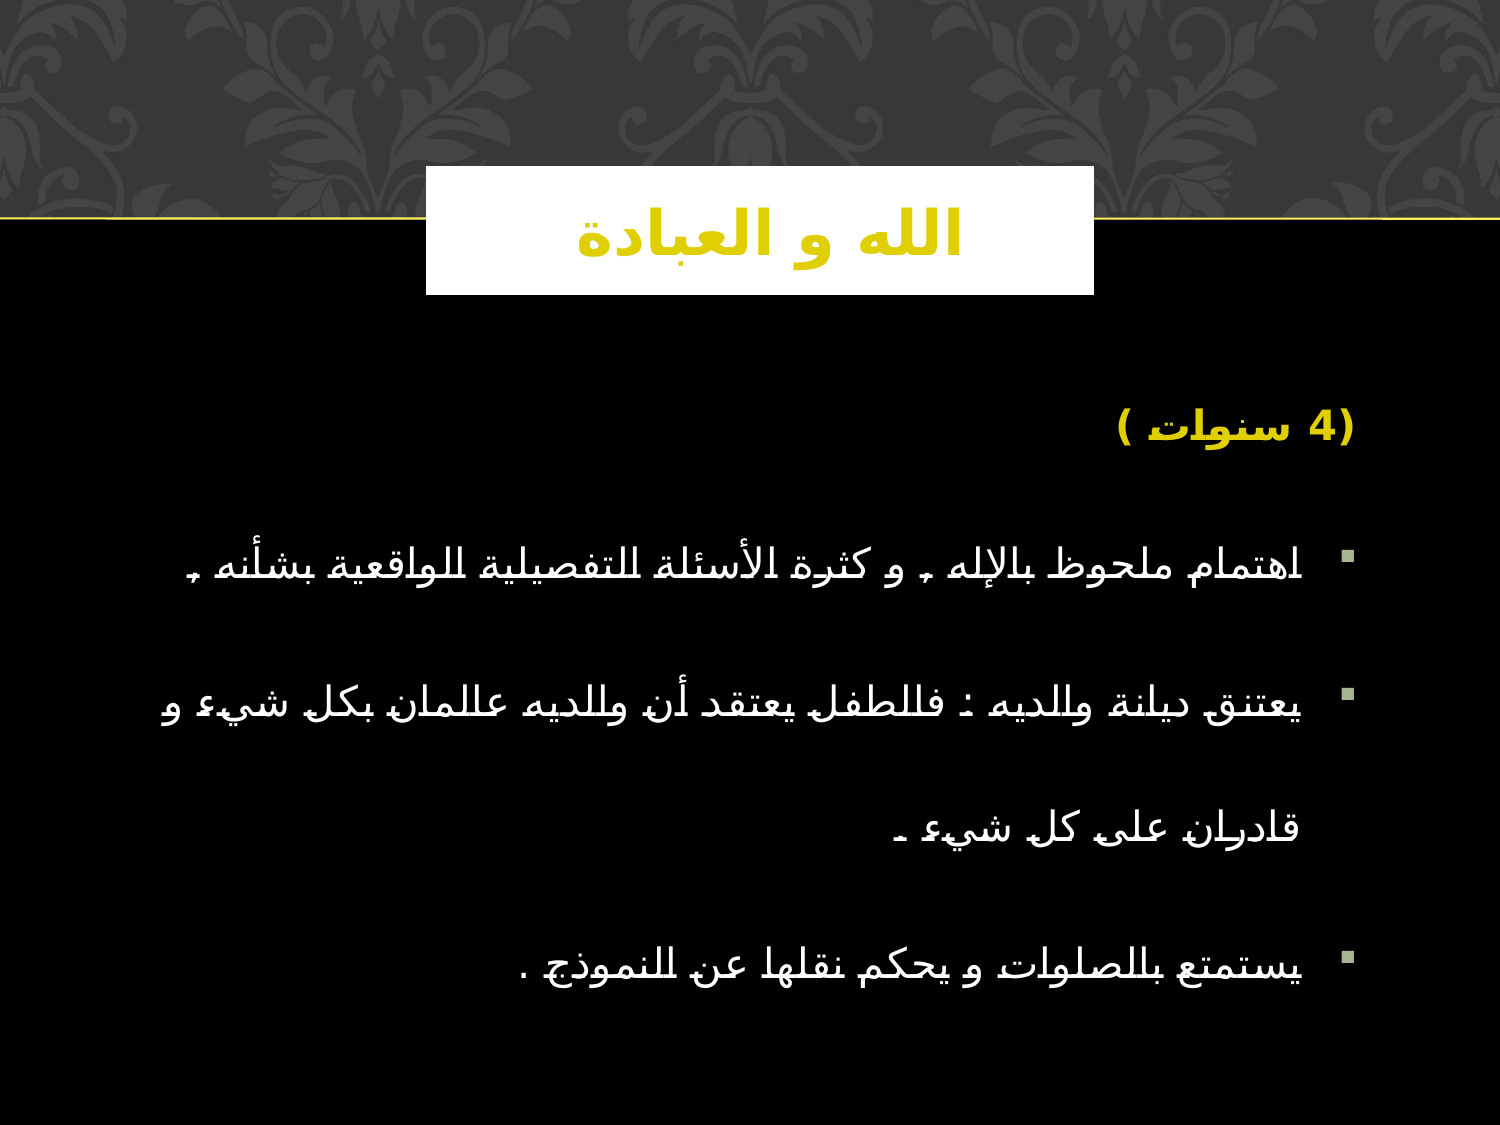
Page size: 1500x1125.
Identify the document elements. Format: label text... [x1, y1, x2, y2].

list (4 سنوات ) اهتمام ملحوظ بالإله , و كثرة الأسئلة التفصيلية الواقعية بشأنه , يعتنق ديانة والديه : فالطفل يعتقد أن والديه عالمان بكل شيء و قادران على كل شيء . يستمتع بالصلوات و يحكم نقلها عن النموذج . [147, 326, 1373, 1035]
title الله و العبادة [426, 166, 1094, 295]
